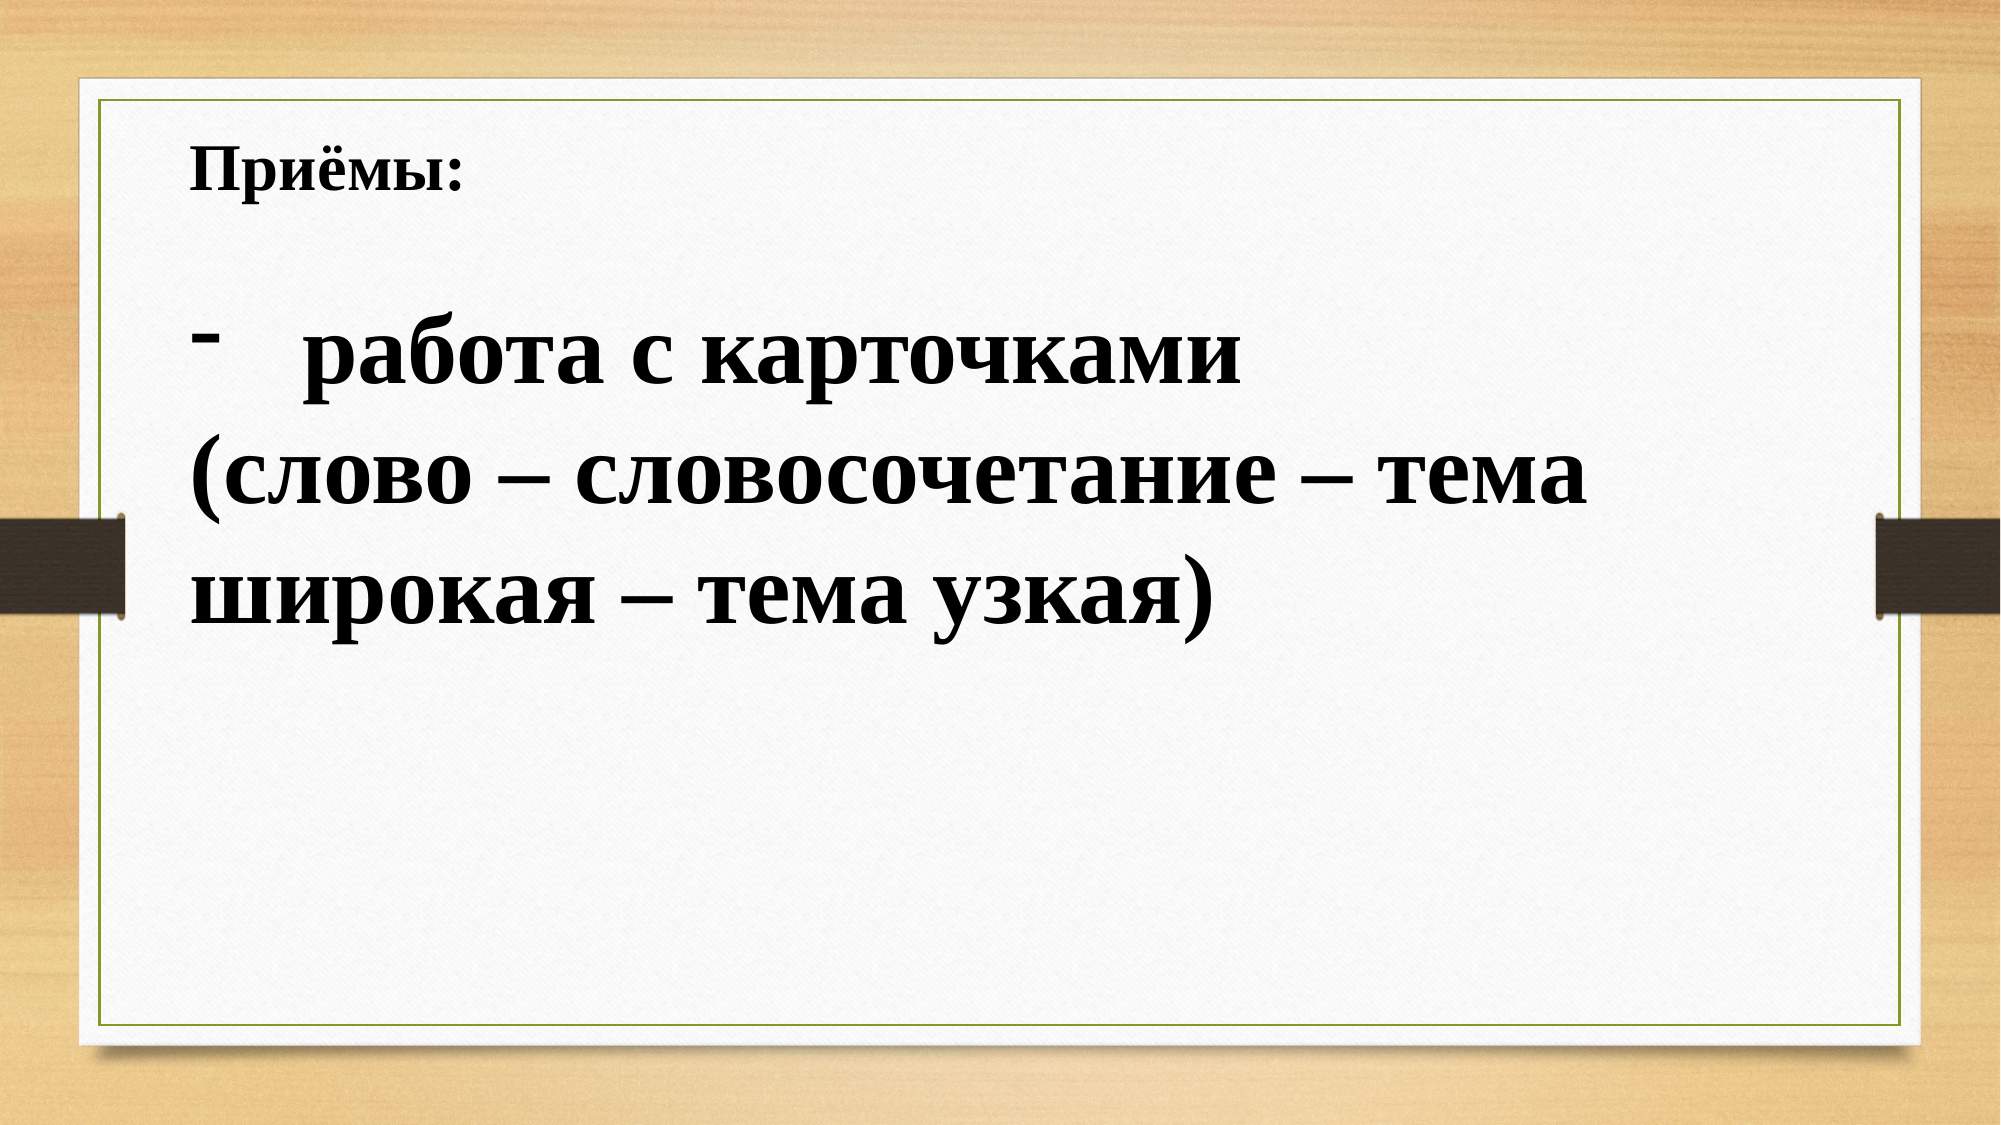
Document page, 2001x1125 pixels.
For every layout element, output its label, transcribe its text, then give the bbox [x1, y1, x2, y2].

text_box Приёмы: работа с карточками (слово – словосочетание – тема широкая – тема узкая) [175, 116, 1802, 651]
picture [0, 0, 2001, 1125]
